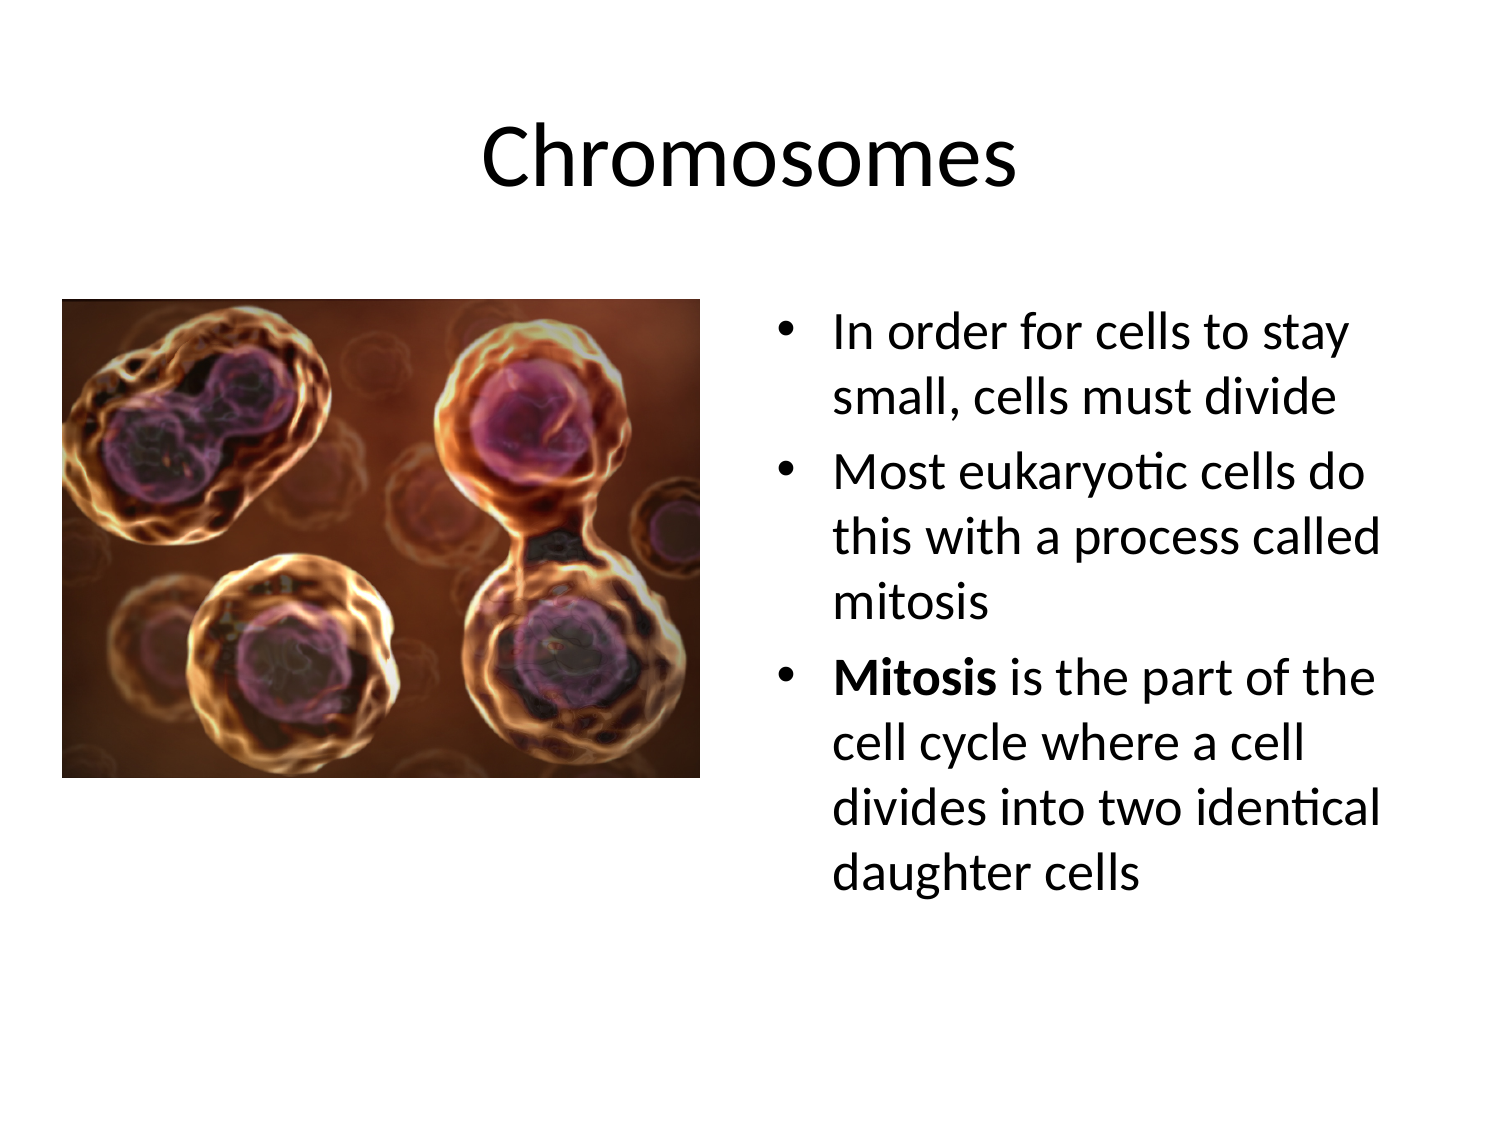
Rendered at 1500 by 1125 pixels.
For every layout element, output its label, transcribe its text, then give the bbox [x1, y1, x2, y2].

title Chromosomes [94, 50, 1407, 250]
list In order for cells to stay small, cells must divide Most eukaryotic cells do this with a process called mitosis Mitosis is the part of the cell cycle where a cell divides into two identical daughter cells [761, 287, 1406, 988]
picture [62, 299, 701, 779]
